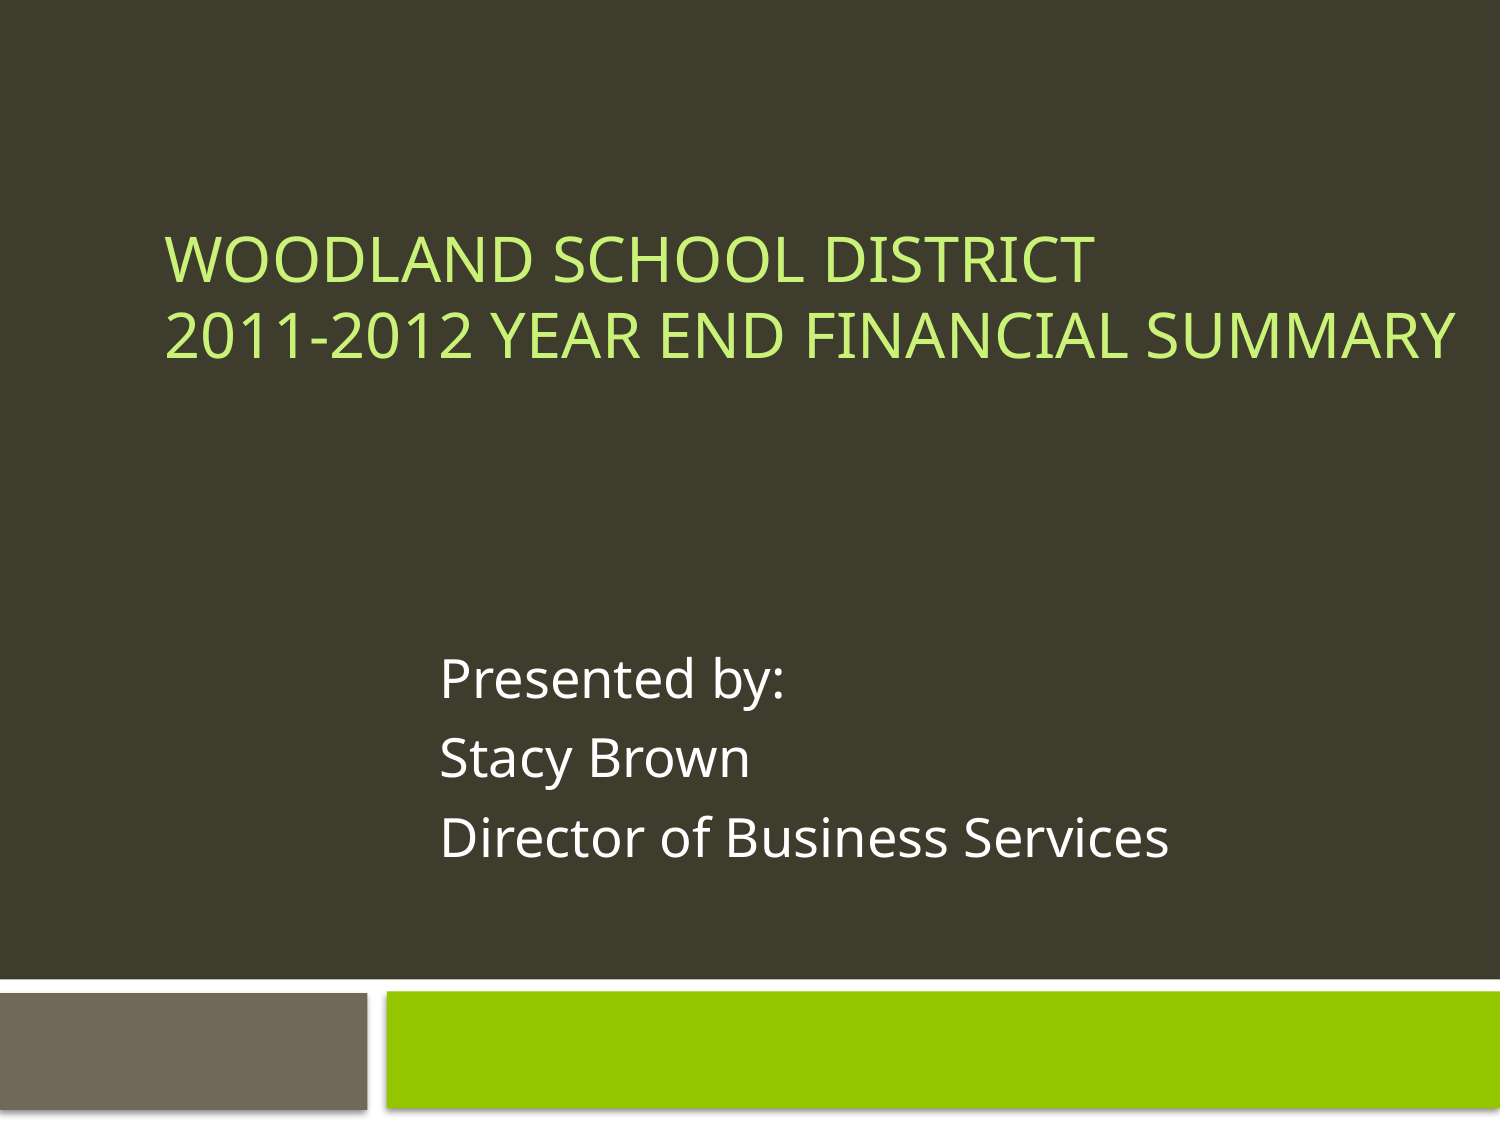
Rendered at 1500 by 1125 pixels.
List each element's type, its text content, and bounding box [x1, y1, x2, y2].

title WOODLAND School District 2011-2012 Year End Financial Summary [150, 137, 1500, 379]
subtitle Presented by: Stacy Brown Director of Business Services [425, 612, 1475, 900]
